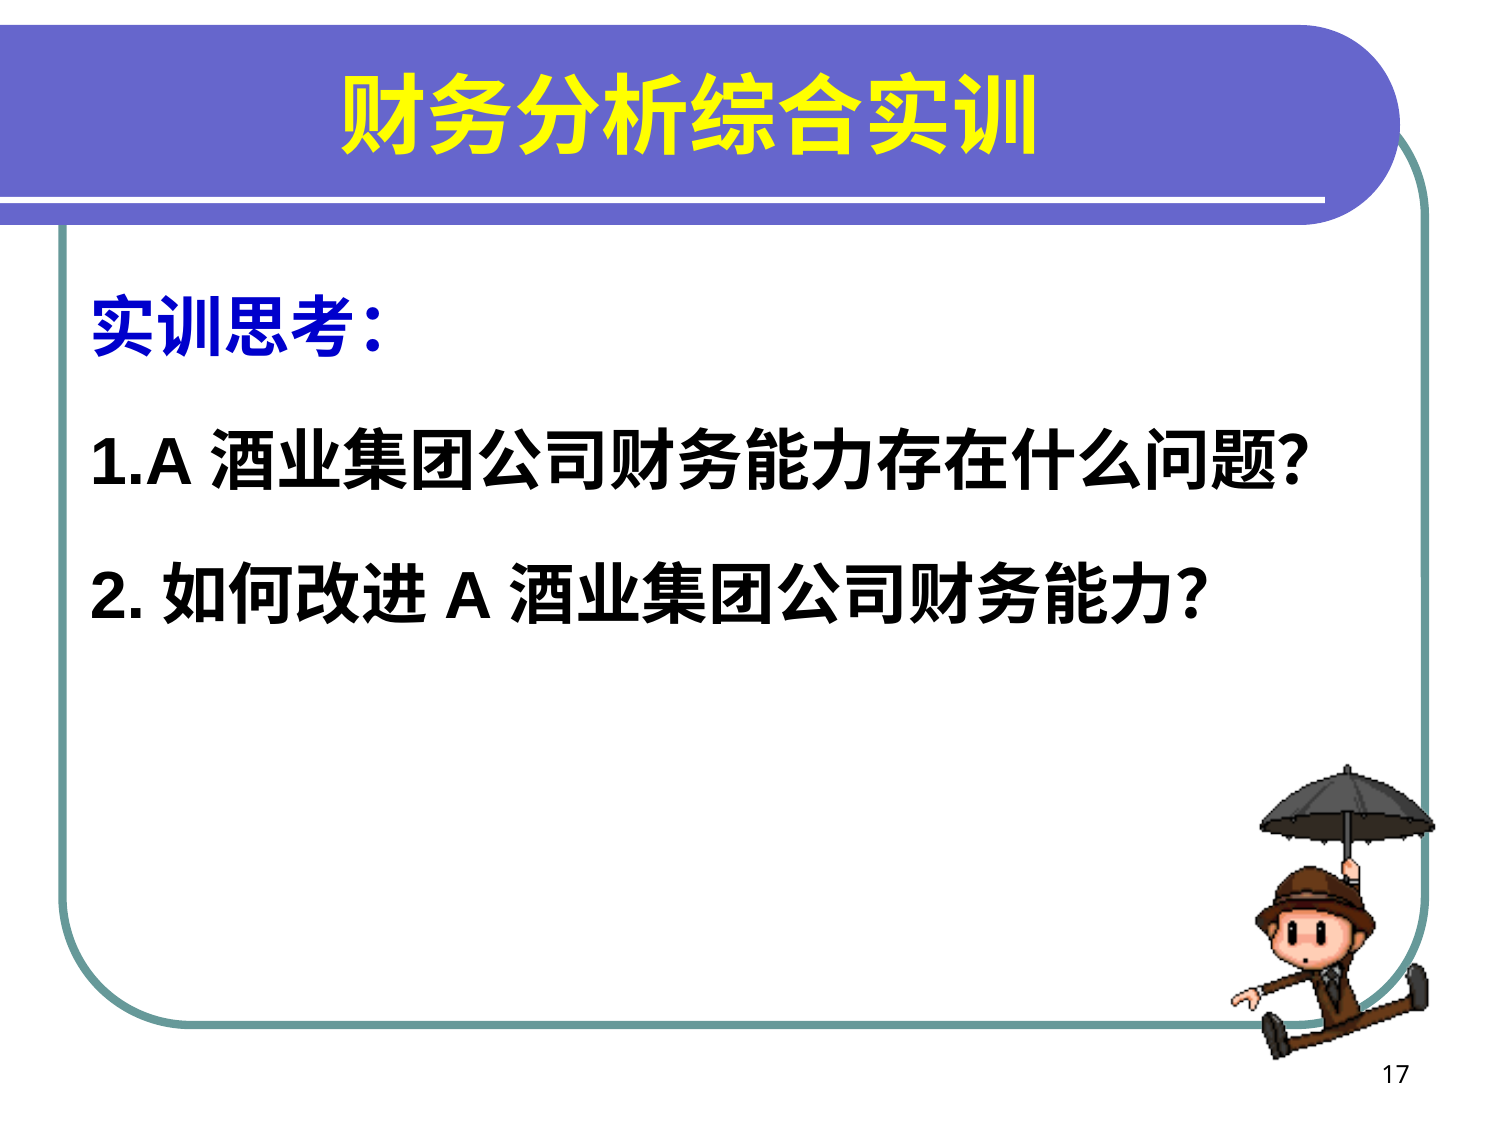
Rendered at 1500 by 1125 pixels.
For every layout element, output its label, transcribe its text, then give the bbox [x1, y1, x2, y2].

title 财务分析综合实训 [31, 37, 1348, 188]
text_box 实训思考： 1.A酒业集团公司财务能力存在什么问题？ 2.如何改进A酒业集团公司财务能力？ [75, 237, 1375, 925]
picture [1173, 749, 1500, 1074]
slide_number 17 [1074, 1024, 1426, 1101]
